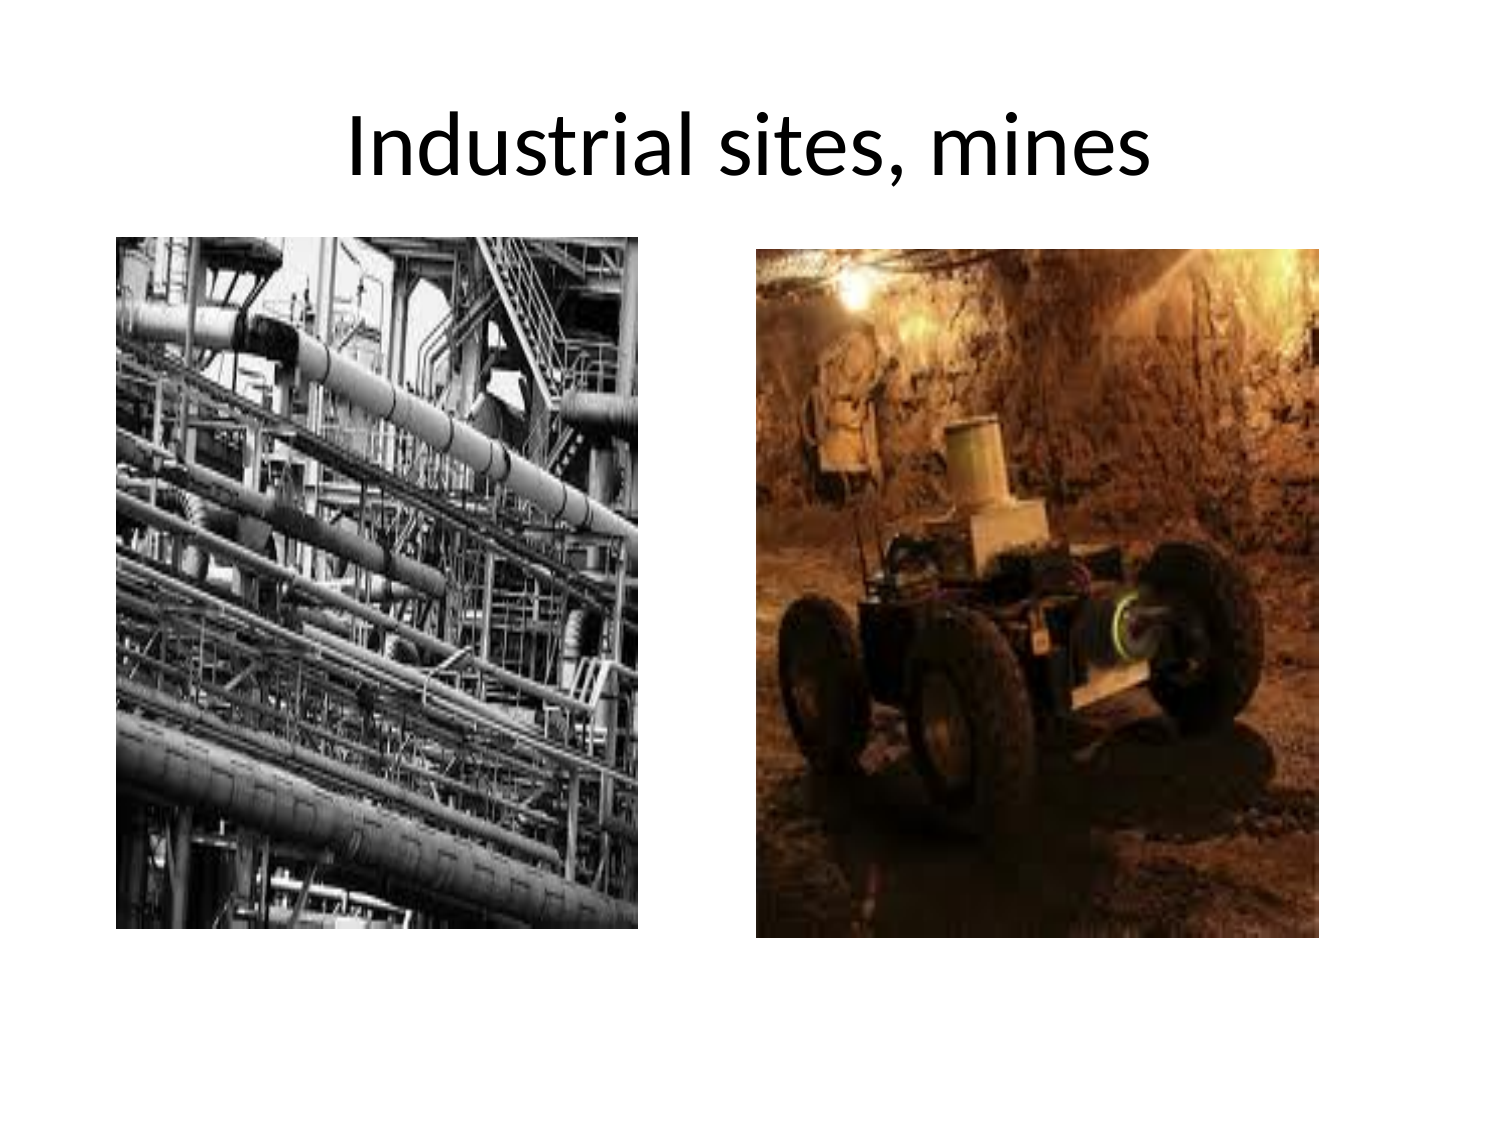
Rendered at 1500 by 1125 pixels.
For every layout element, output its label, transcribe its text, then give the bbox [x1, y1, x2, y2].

picture [755, 249, 1319, 938]
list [116, 237, 638, 930]
title Industrial sites, mines [75, 45, 1425, 233]
